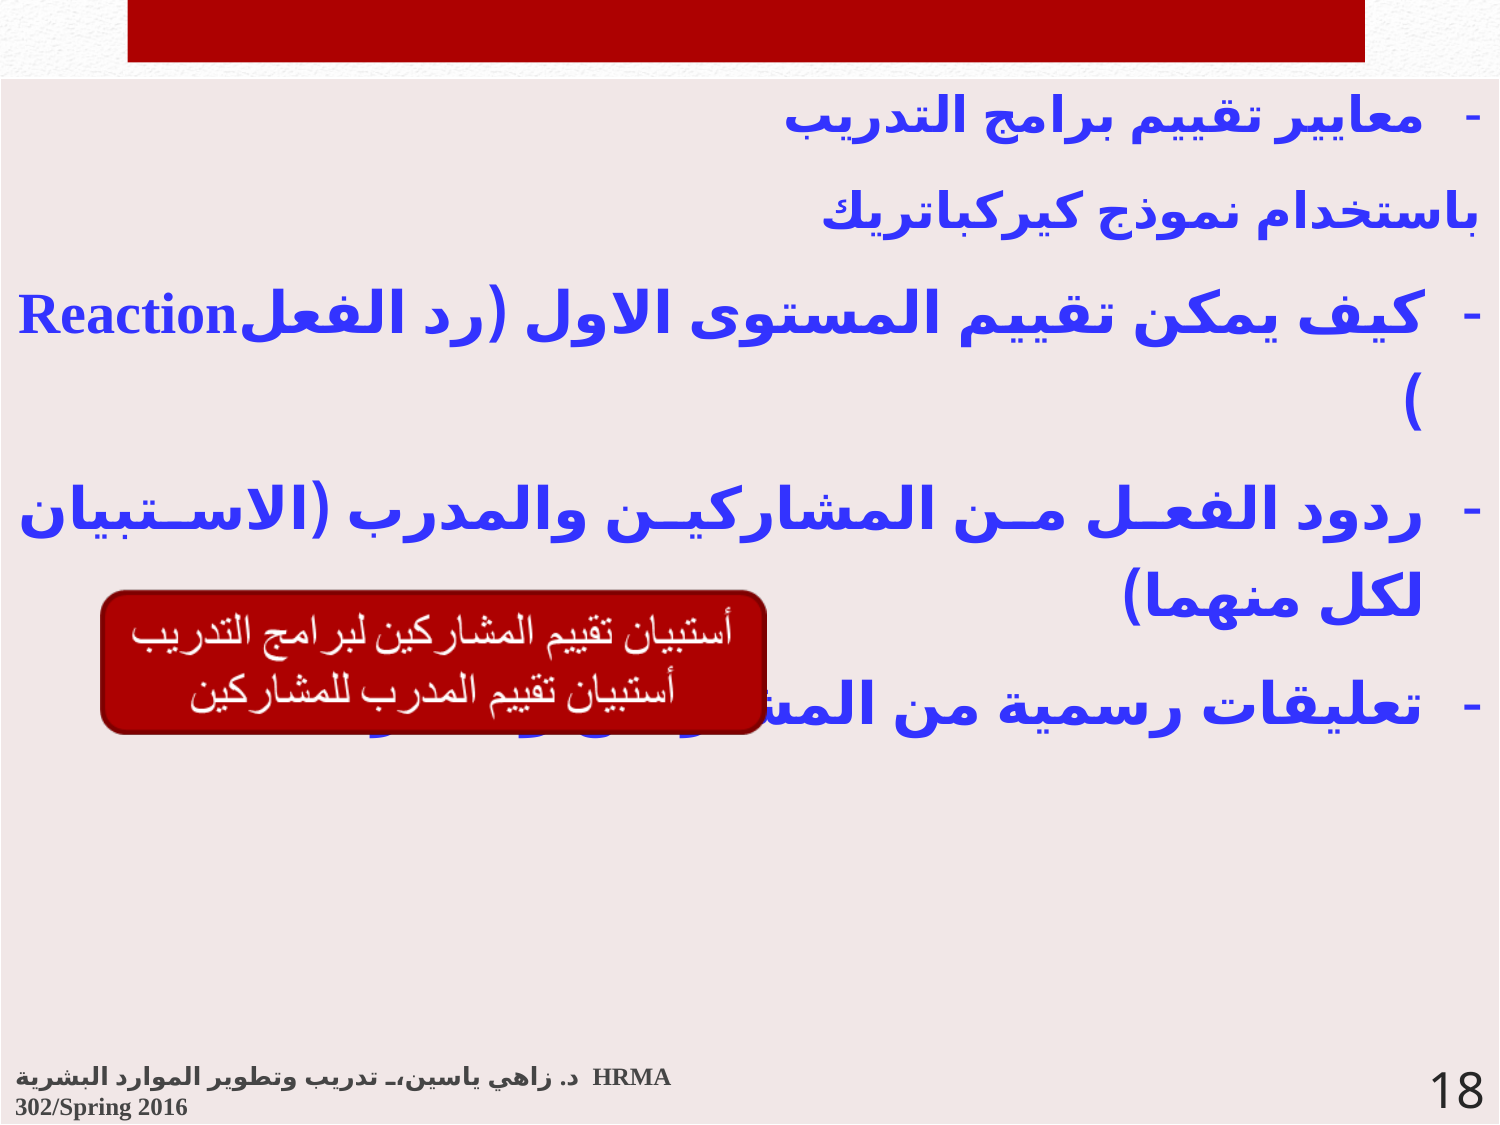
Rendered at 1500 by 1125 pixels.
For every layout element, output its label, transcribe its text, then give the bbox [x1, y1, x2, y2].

picture [99, 585, 768, 753]
slide_number 18 [1374, 1062, 1500, 1123]
footer د. زاهي ياسين، تدريب وتطوير الموارد البشرية HRMA 302/Spring 2016 [0, 1060, 800, 1120]
table_header معايير تقييم برامج التدريب باستخدام نموذج كيركباتريك كيف يمكن تقييم المستوى الاول (رد الفعلReaction ) ردود الفعل من المشاركين والمدرب (الاستبيان لكل منهما) تعليقات رسمية من المشاركين والمدرب [1, 79, 1499, 1124]
